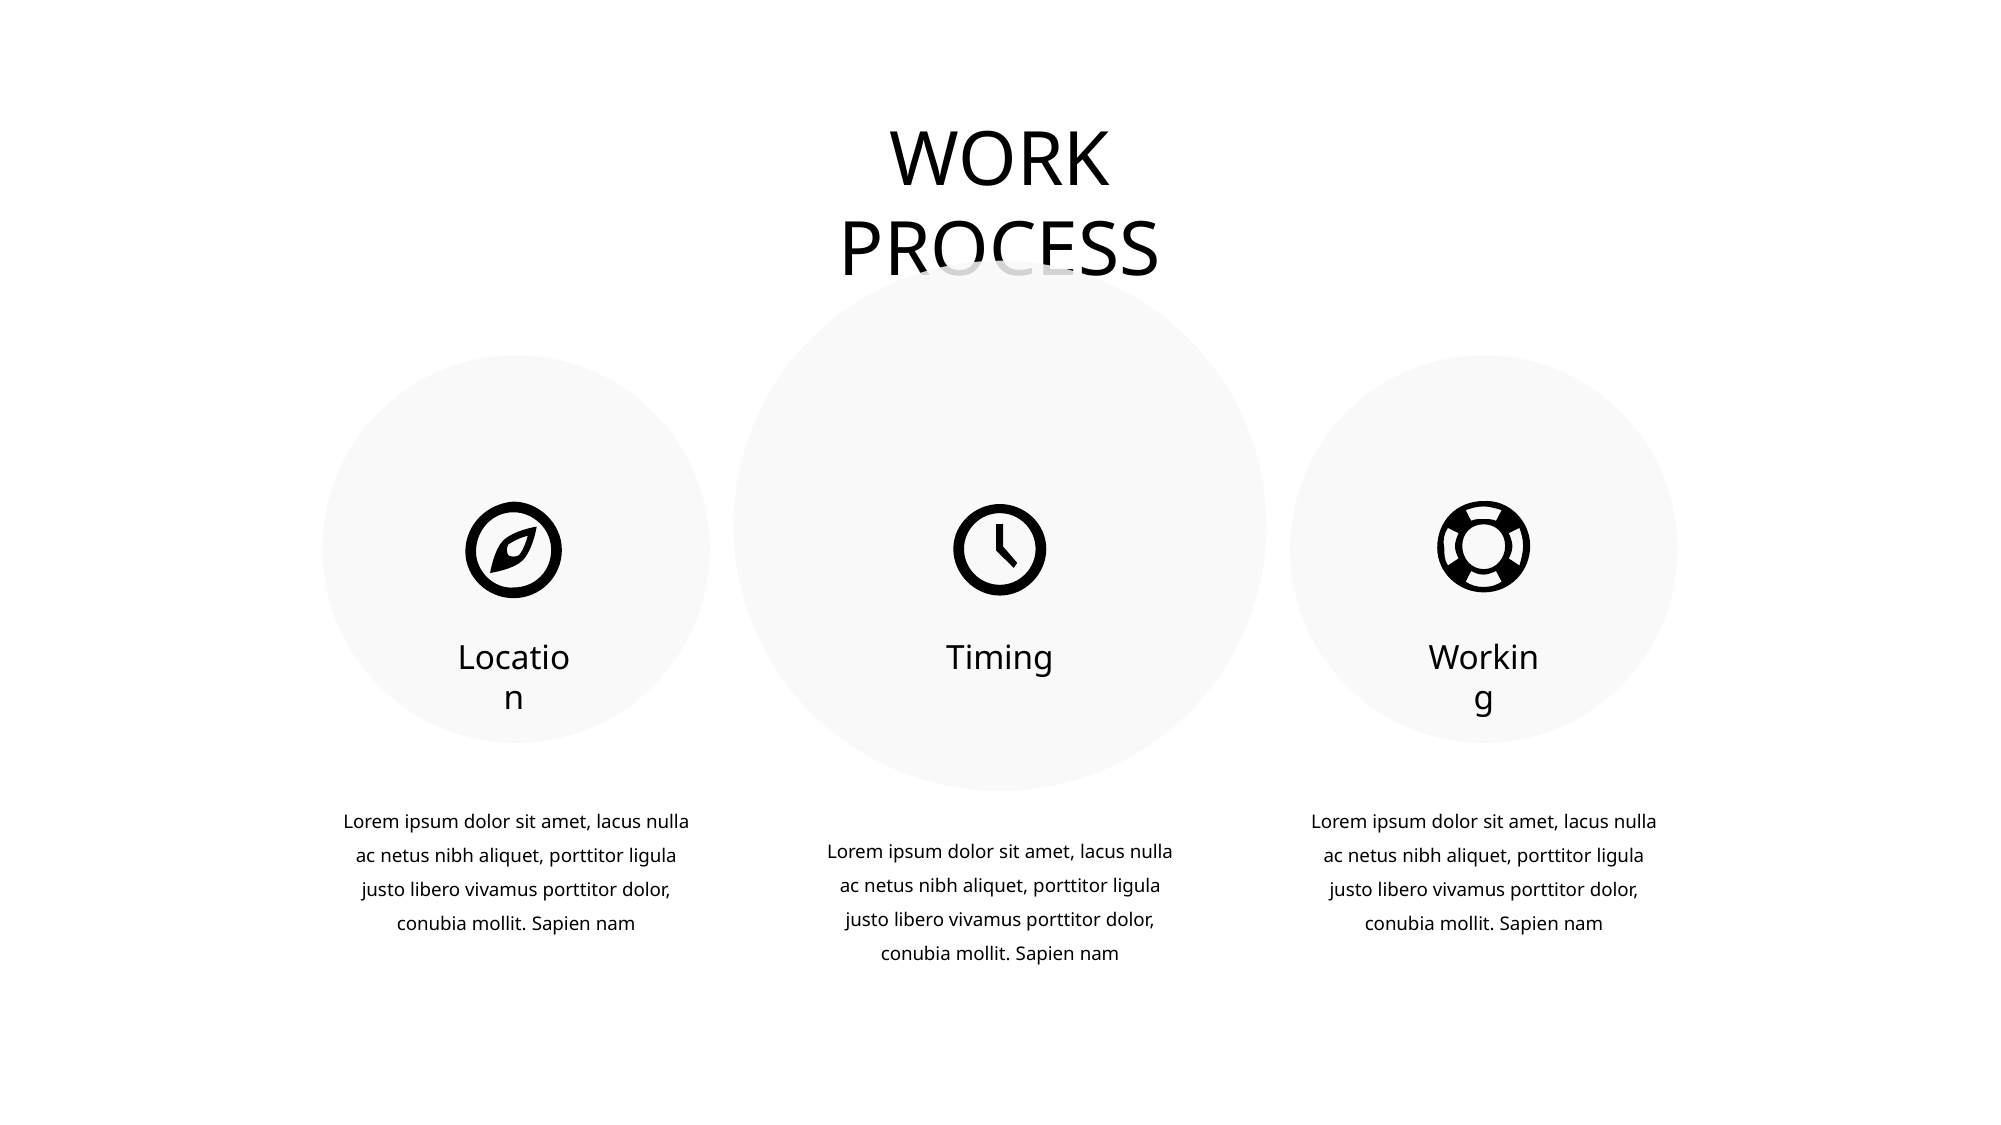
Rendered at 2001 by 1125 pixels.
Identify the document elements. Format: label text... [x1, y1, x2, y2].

picture [1290, 356, 1678, 744]
text_box Lorem ipsum dolor sit amet, lacus nulla ac netus nibh aliquet, porttitor ligula justo libero vivamus porttitor dolor, conubia mollit. Sapien nam [322, 791, 710, 942]
text_box Lorem ipsum dolor sit amet, lacus nulla ac netus nibh aliquet, porttitor ligula justo libero vivamus porttitor dolor, conubia mollit. Sapien nam [806, 821, 1194, 971]
text_box Lorem ipsum dolor sit amet, lacus nulla ac netus nibh aliquet, porttitor ligula justo libero vivamus porttitor dolor, conubia mollit. Sapien nam [1290, 791, 1678, 942]
picture [322, 356, 710, 744]
picture [733, 261, 1267, 792]
text_box WORK PROCESS [732, 102, 1268, 298]
